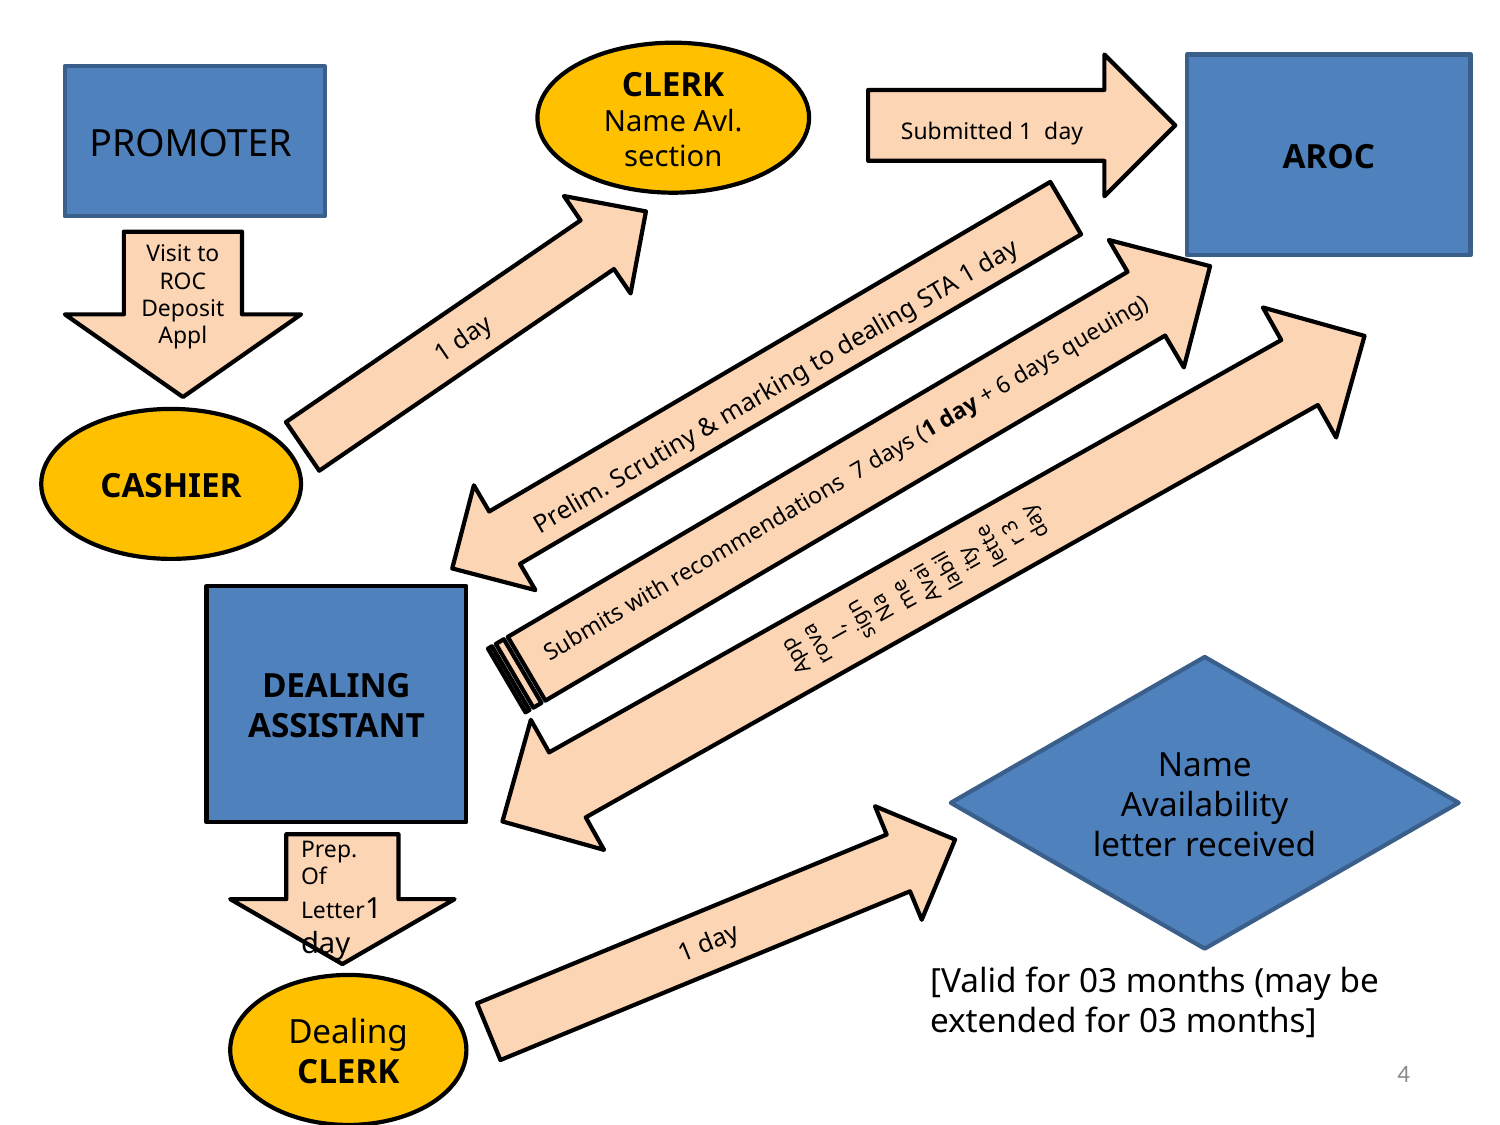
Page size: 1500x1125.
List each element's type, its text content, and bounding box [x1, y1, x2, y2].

text_box 1 day [283, 194, 649, 473]
text_box 1 day [475, 804, 958, 1062]
text_box Dealing CLERK [228, 972, 469, 1125]
text_box CASHIER [39, 406, 304, 561]
text_box Prelim. Scrutiny & marking to dealing STA 1 day [450, 179, 1084, 593]
slide_number 4 [1074, 1042, 1425, 1103]
text_box CLERK Name Avl. section [535, 40, 812, 195]
text_box [Valid for 03 months (may be extended for 03 months] [915, 952, 1459, 1047]
text_box Name Availability letter received [948, 655, 1461, 951]
text_box Submits with recommendations 7 days (1 day + 6 days queuing) [485, 237, 1213, 715]
text_box Approval, sign Name Availability letter 3 day [500, 305, 1367, 852]
text_box PROMOTER [63, 64, 327, 218]
text_box DEALING ASSISTANT [204, 584, 468, 824]
text_box Submitted 1 day [866, 52, 1178, 199]
text_box Visit to ROC Deposit Appl [62, 229, 304, 399]
text_box Prep. Of Letter1 day [228, 832, 457, 966]
text_box AROC [1185, 52, 1473, 257]
